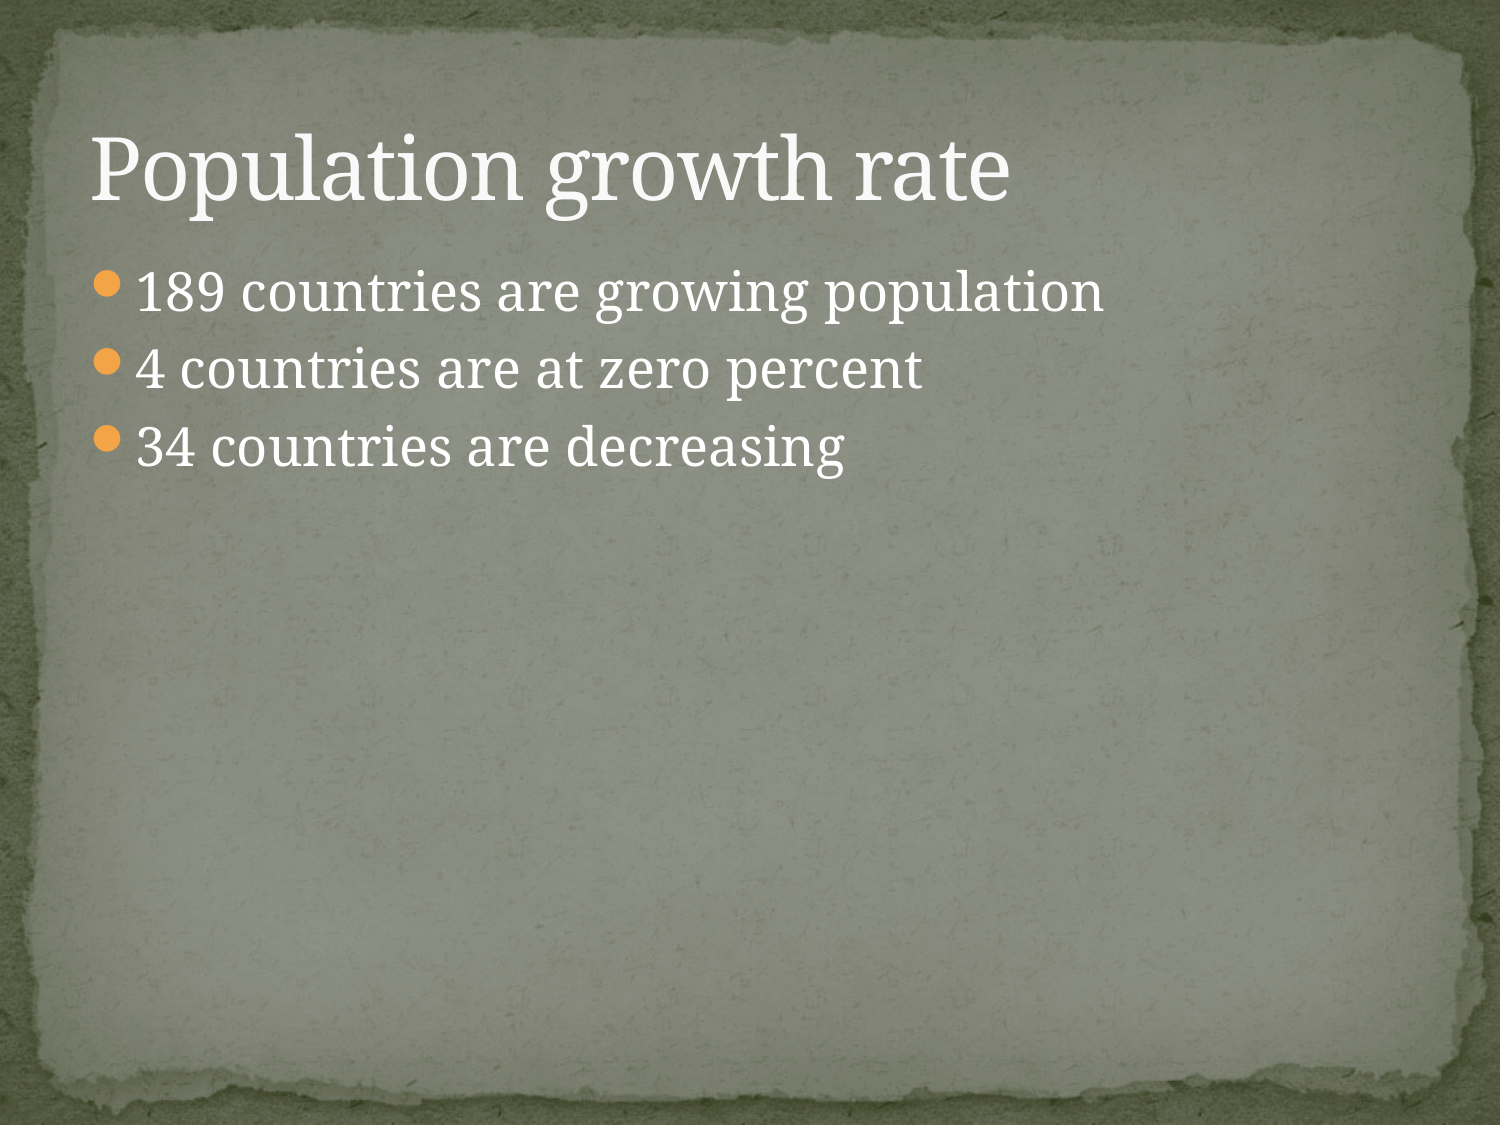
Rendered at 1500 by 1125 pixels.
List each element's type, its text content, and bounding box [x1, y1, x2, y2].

list 189 countries are growing population 4 countries are at zero percent 34 countries are decreasing [75, 249, 1425, 1000]
title Population growth rate [74, 24, 1425, 225]
